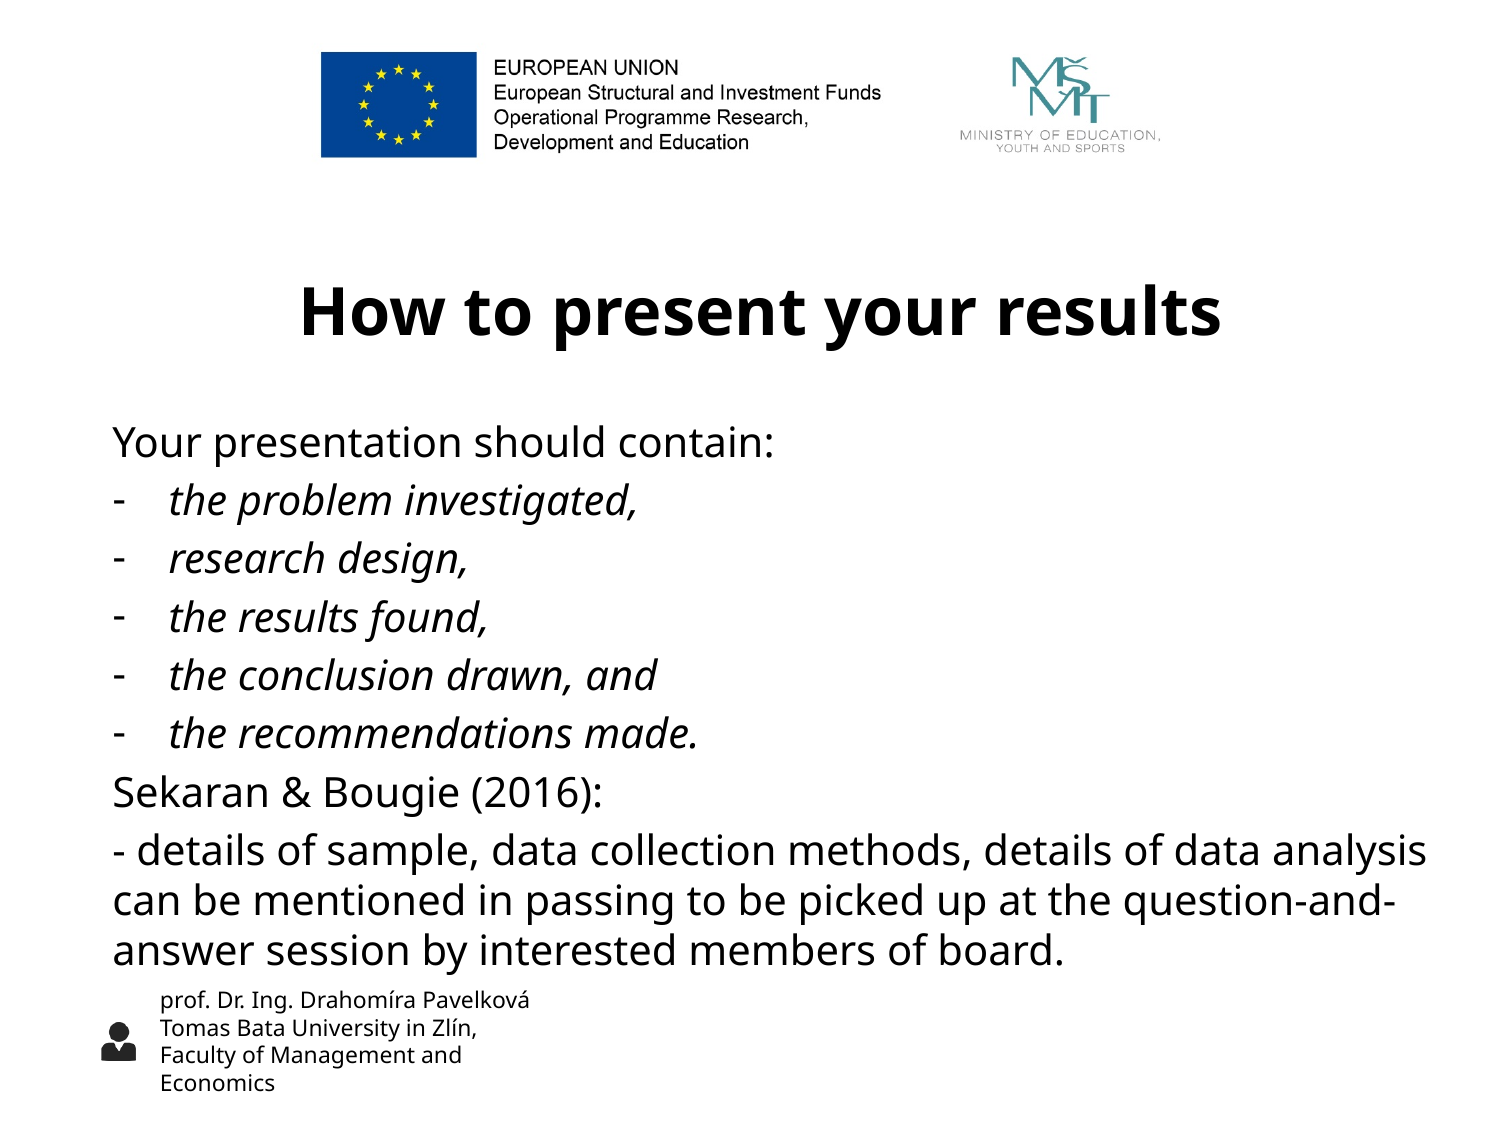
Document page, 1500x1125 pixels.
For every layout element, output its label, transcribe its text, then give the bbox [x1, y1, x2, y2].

title How to present your results [97, 232, 1425, 386]
picture [101, 1021, 136, 1062]
picture [268, 0, 1212, 210]
list Your presentation should contain: the problem investigated, research design, the results found, the conclusion drawn, and the recommendations made. Sekaran & Bougie (2016): - details of sample, data collection methods, details of data analysis can be mentioned in passing to be picked up at the question-and-answer session by interested members of board. [97, 408, 1448, 1000]
footer prof. Dr. Ing. Drahomíra Pavelková Tomas Bata University in Zlín, Faculty of Management and Economics [145, 999, 550, 1083]
